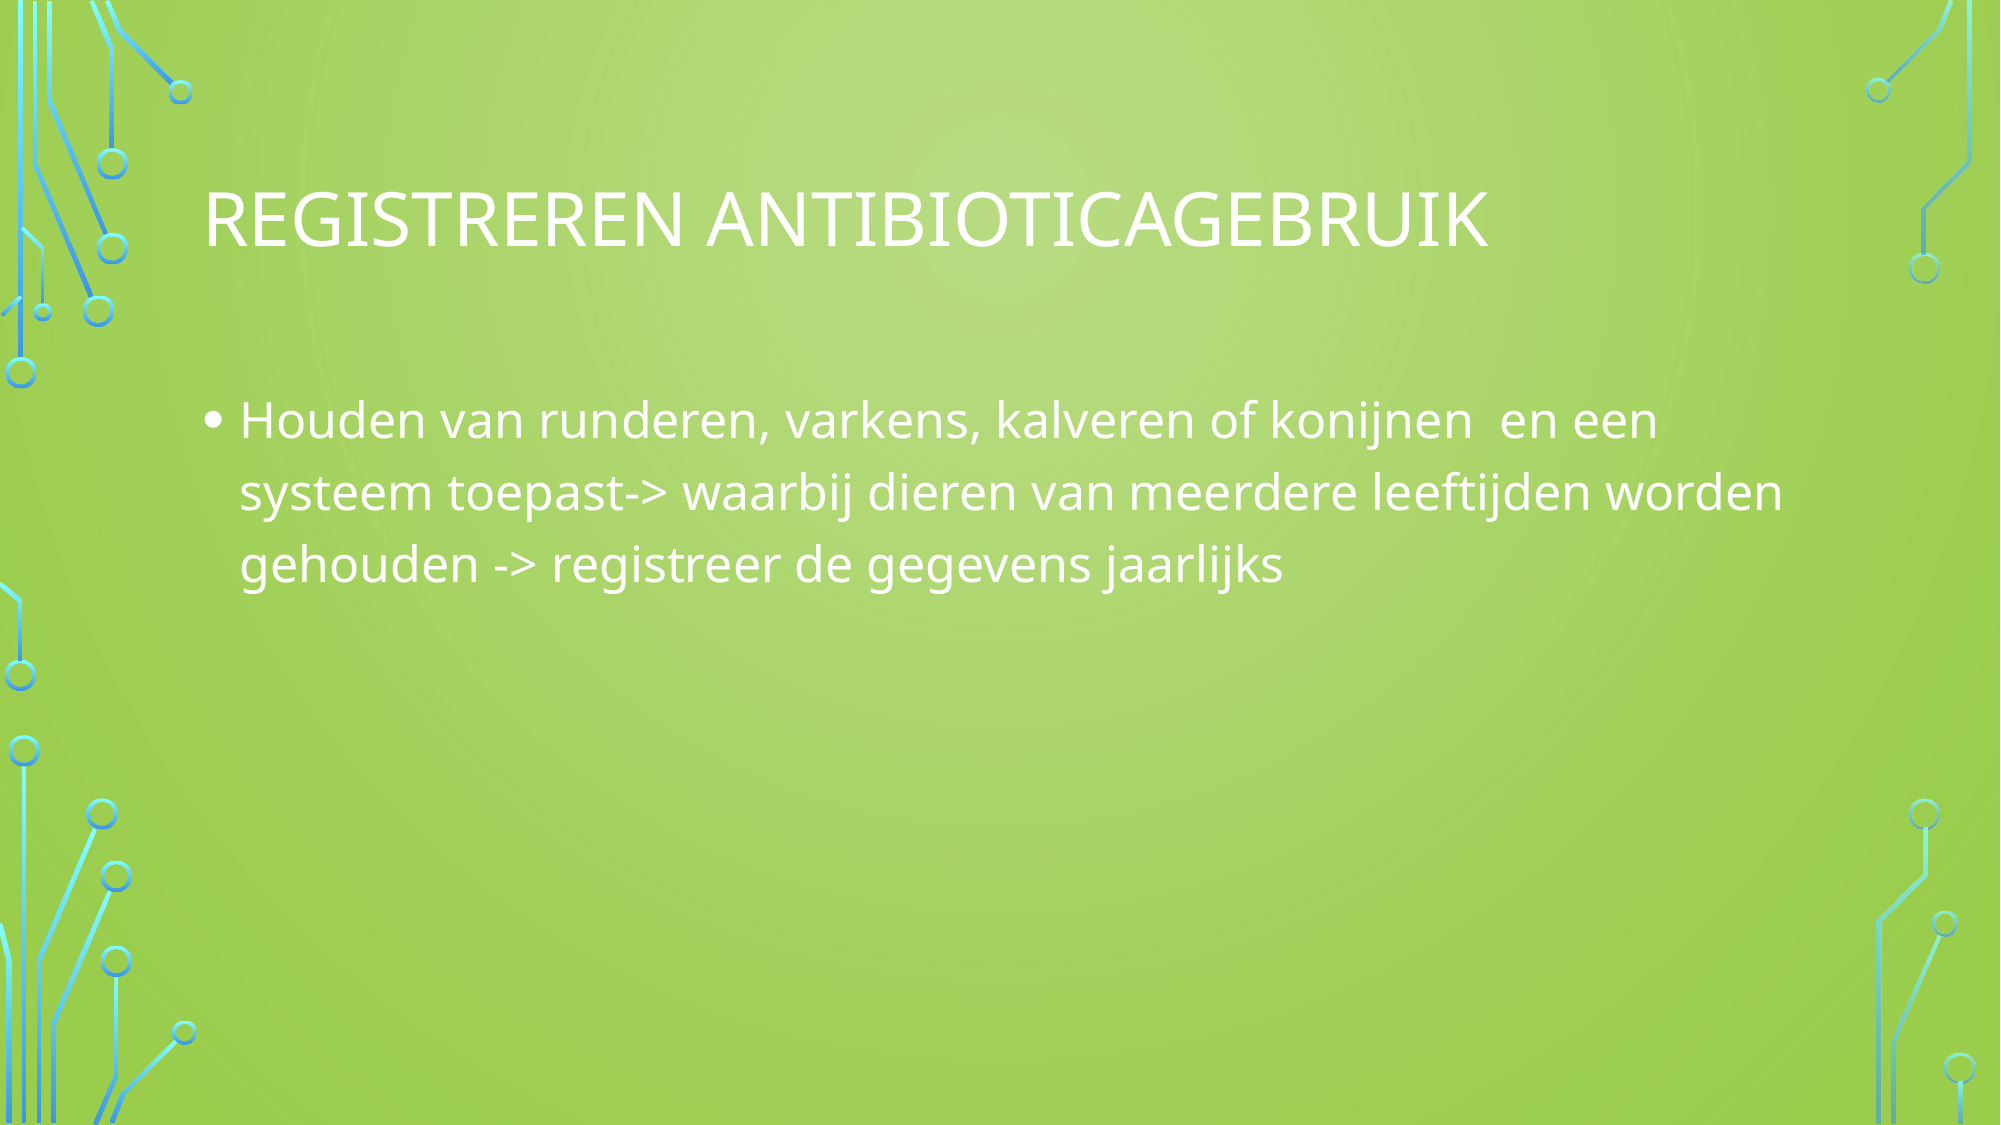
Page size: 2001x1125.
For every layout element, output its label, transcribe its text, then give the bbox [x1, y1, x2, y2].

list Houden van runderen, varkens, kalveren of konijnen en een systeem toepast-> waarbij dieren van meerdere leeftijden worden gehouden -> registreer de gegevens jaarlijks [187, 369, 1813, 950]
title Registreren antibioticagebruik [187, 101, 1813, 344]
